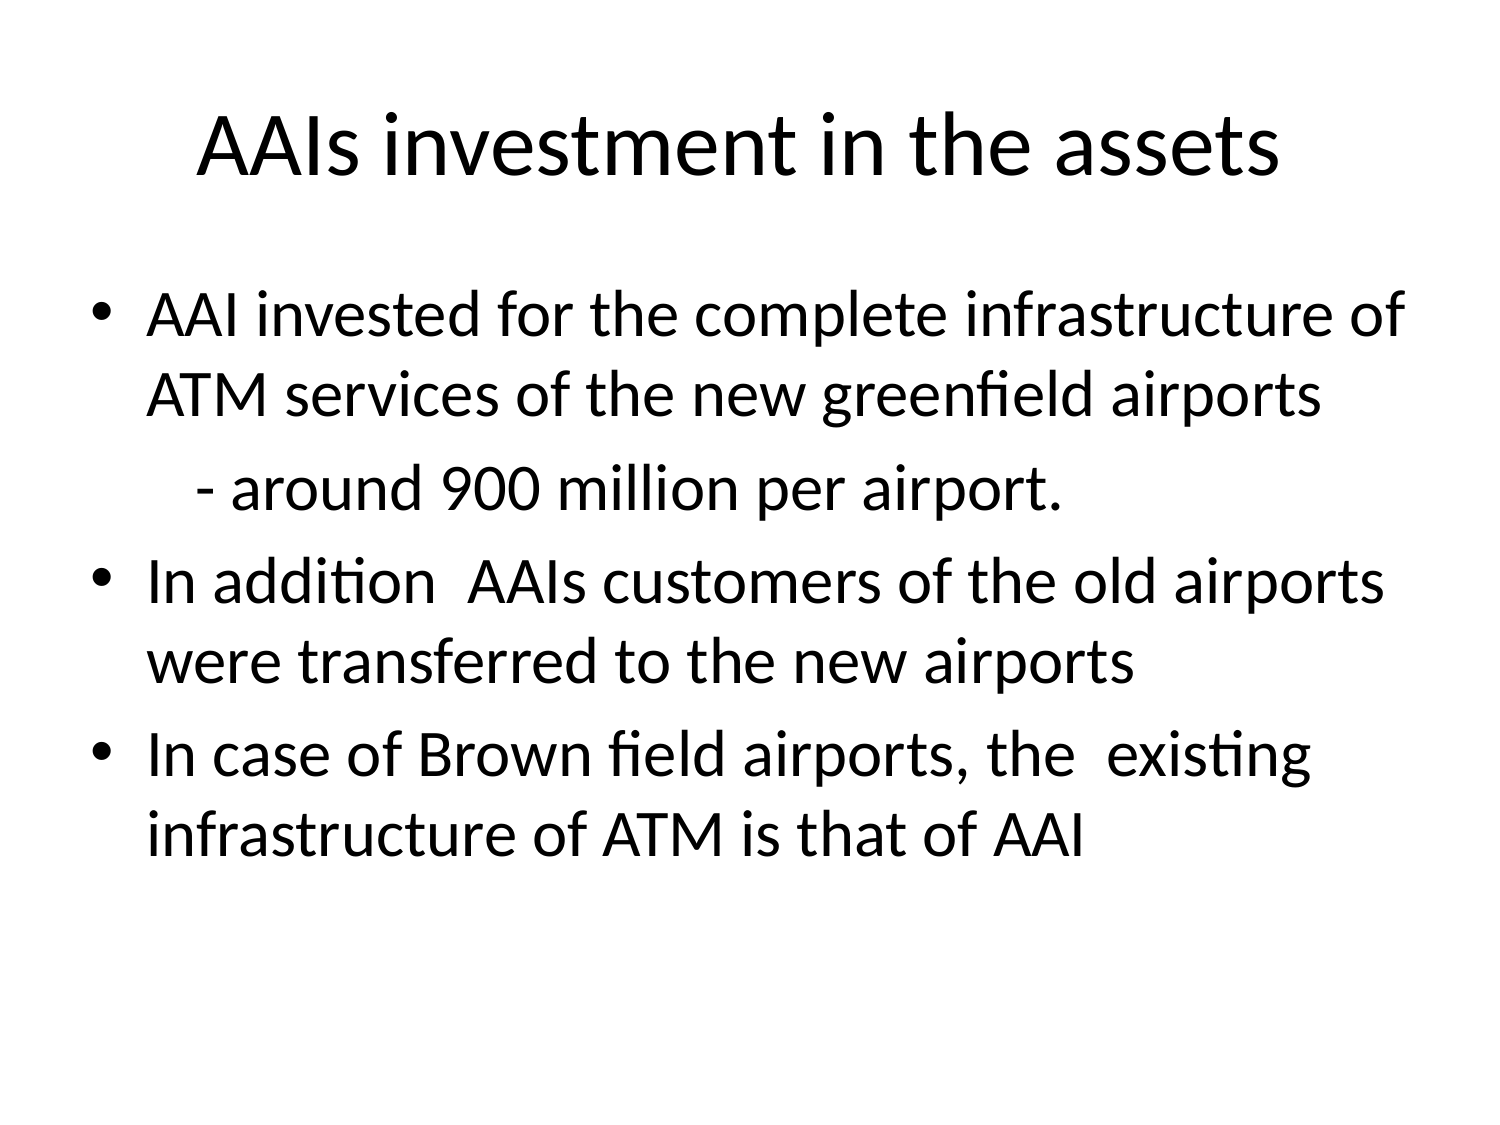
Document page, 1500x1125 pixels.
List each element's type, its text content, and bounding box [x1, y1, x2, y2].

list AAI invested for the complete infrastructure of ATM services of the new greenfield airports - around 900 million per airport. In addition AAIs customers of the old airports were transferred to the new airports In case of Brown field airports, the existing infrastructure of ATM is that of AAI [75, 262, 1425, 1005]
title AAIs investment in the assets [75, 45, 1425, 233]
